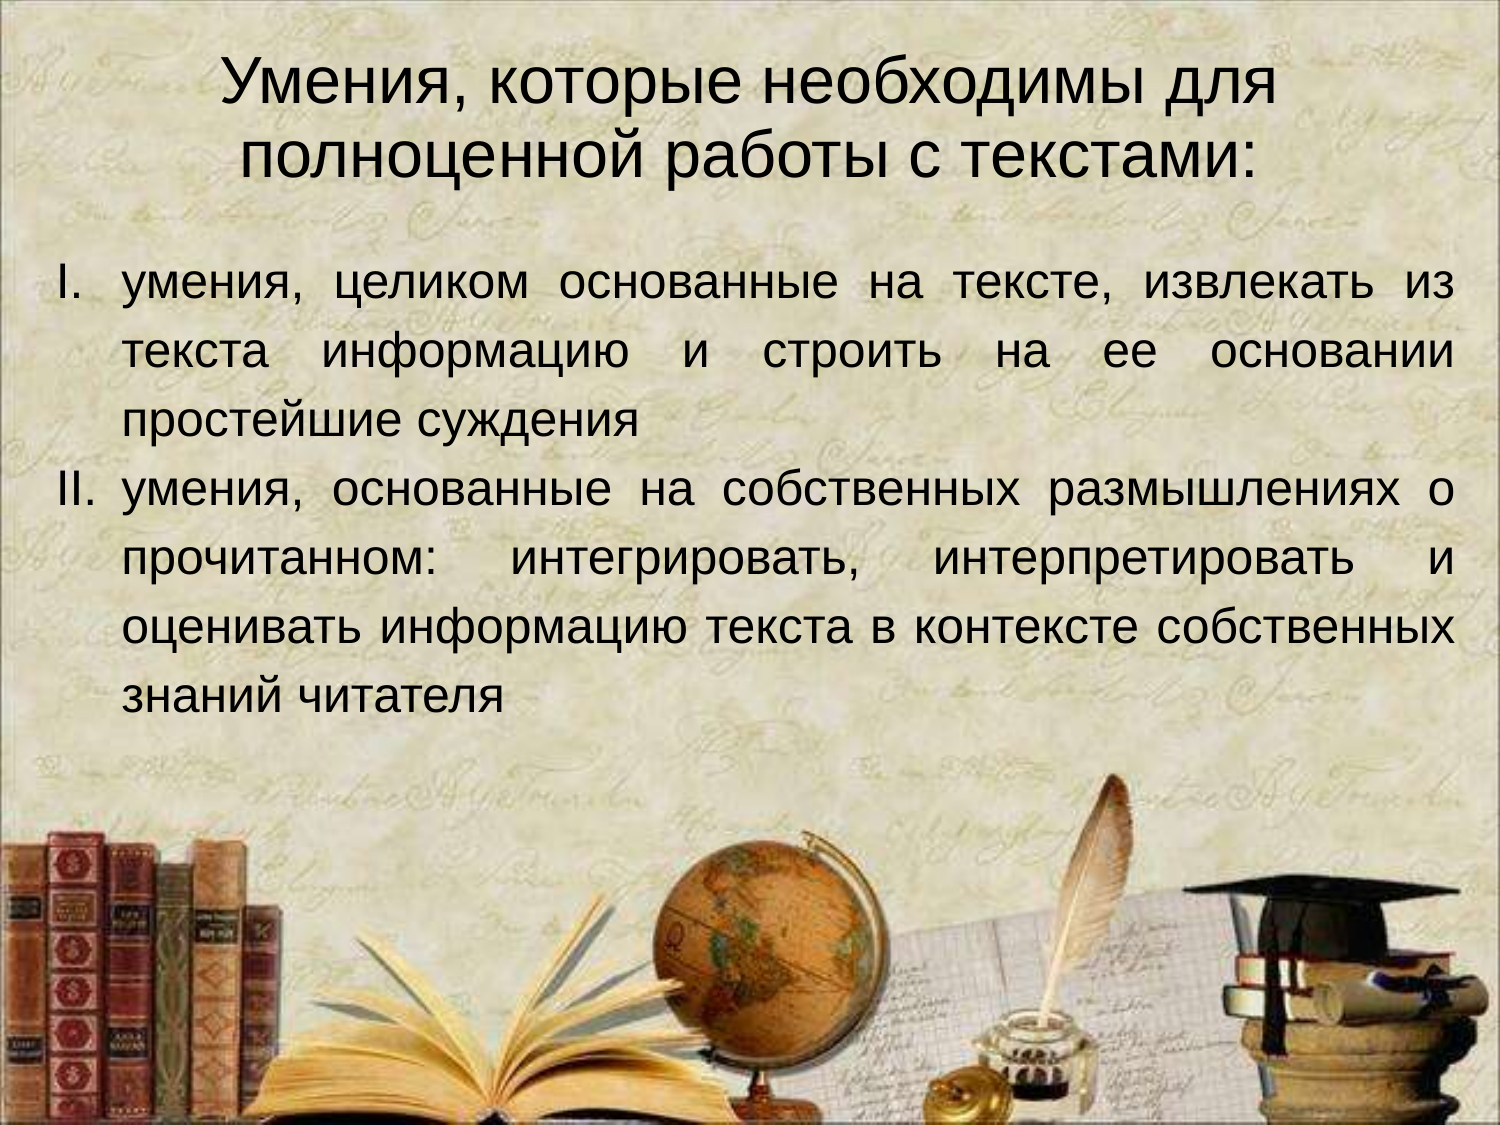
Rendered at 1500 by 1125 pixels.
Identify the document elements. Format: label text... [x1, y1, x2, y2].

picture [0, 0, 1500, 1125]
title Умения, которые необходимы для полноценной работы с текстами: [74, 113, 1425, 232]
text_box умения, целиком основанные на тексте, извлекать из текста информацию и строить на ее основании простейшие суждения умения, основанные на собственных размышлениях о прочитанном: интегрировать, интерпретировать и оценивать информацию текста в контексте собственных знаний читателя [41, 232, 1471, 730]
